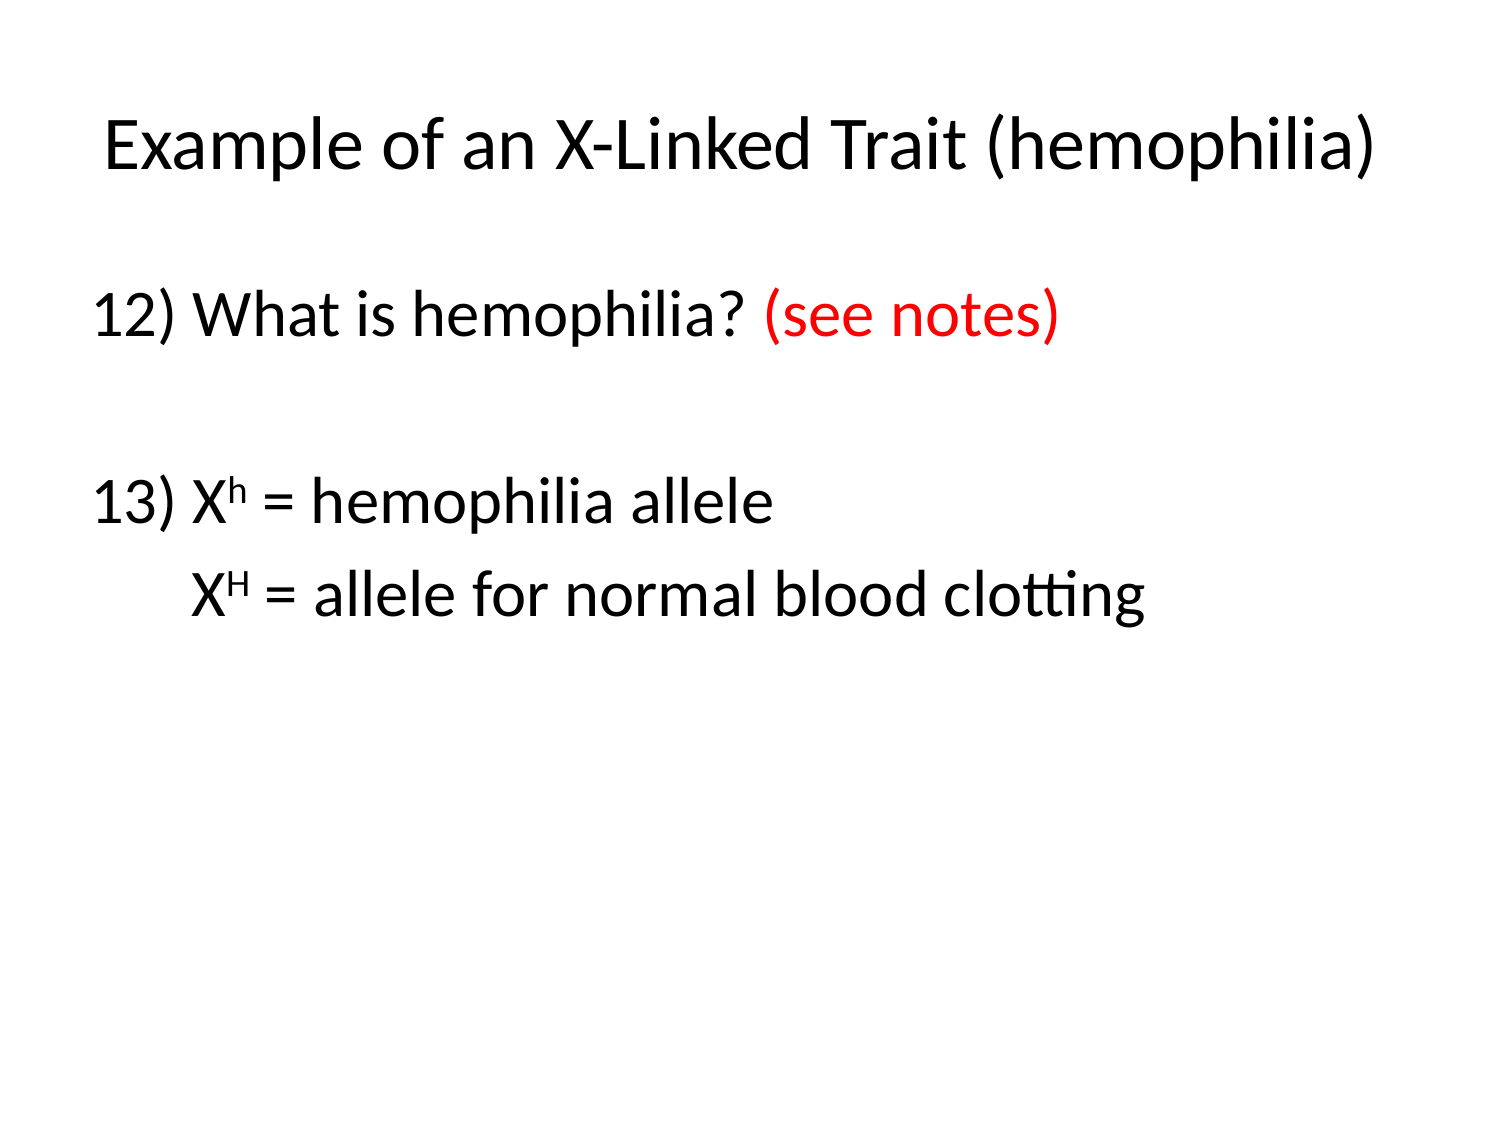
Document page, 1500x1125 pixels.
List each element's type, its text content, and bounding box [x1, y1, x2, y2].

list 12) What is hemophilia? (see notes) 13) Xh = hemophilia allele XH = allele for normal blood clotting [75, 262, 1425, 1005]
title Example of an X-Linked Trait (hemophilia) [75, 45, 1425, 233]
